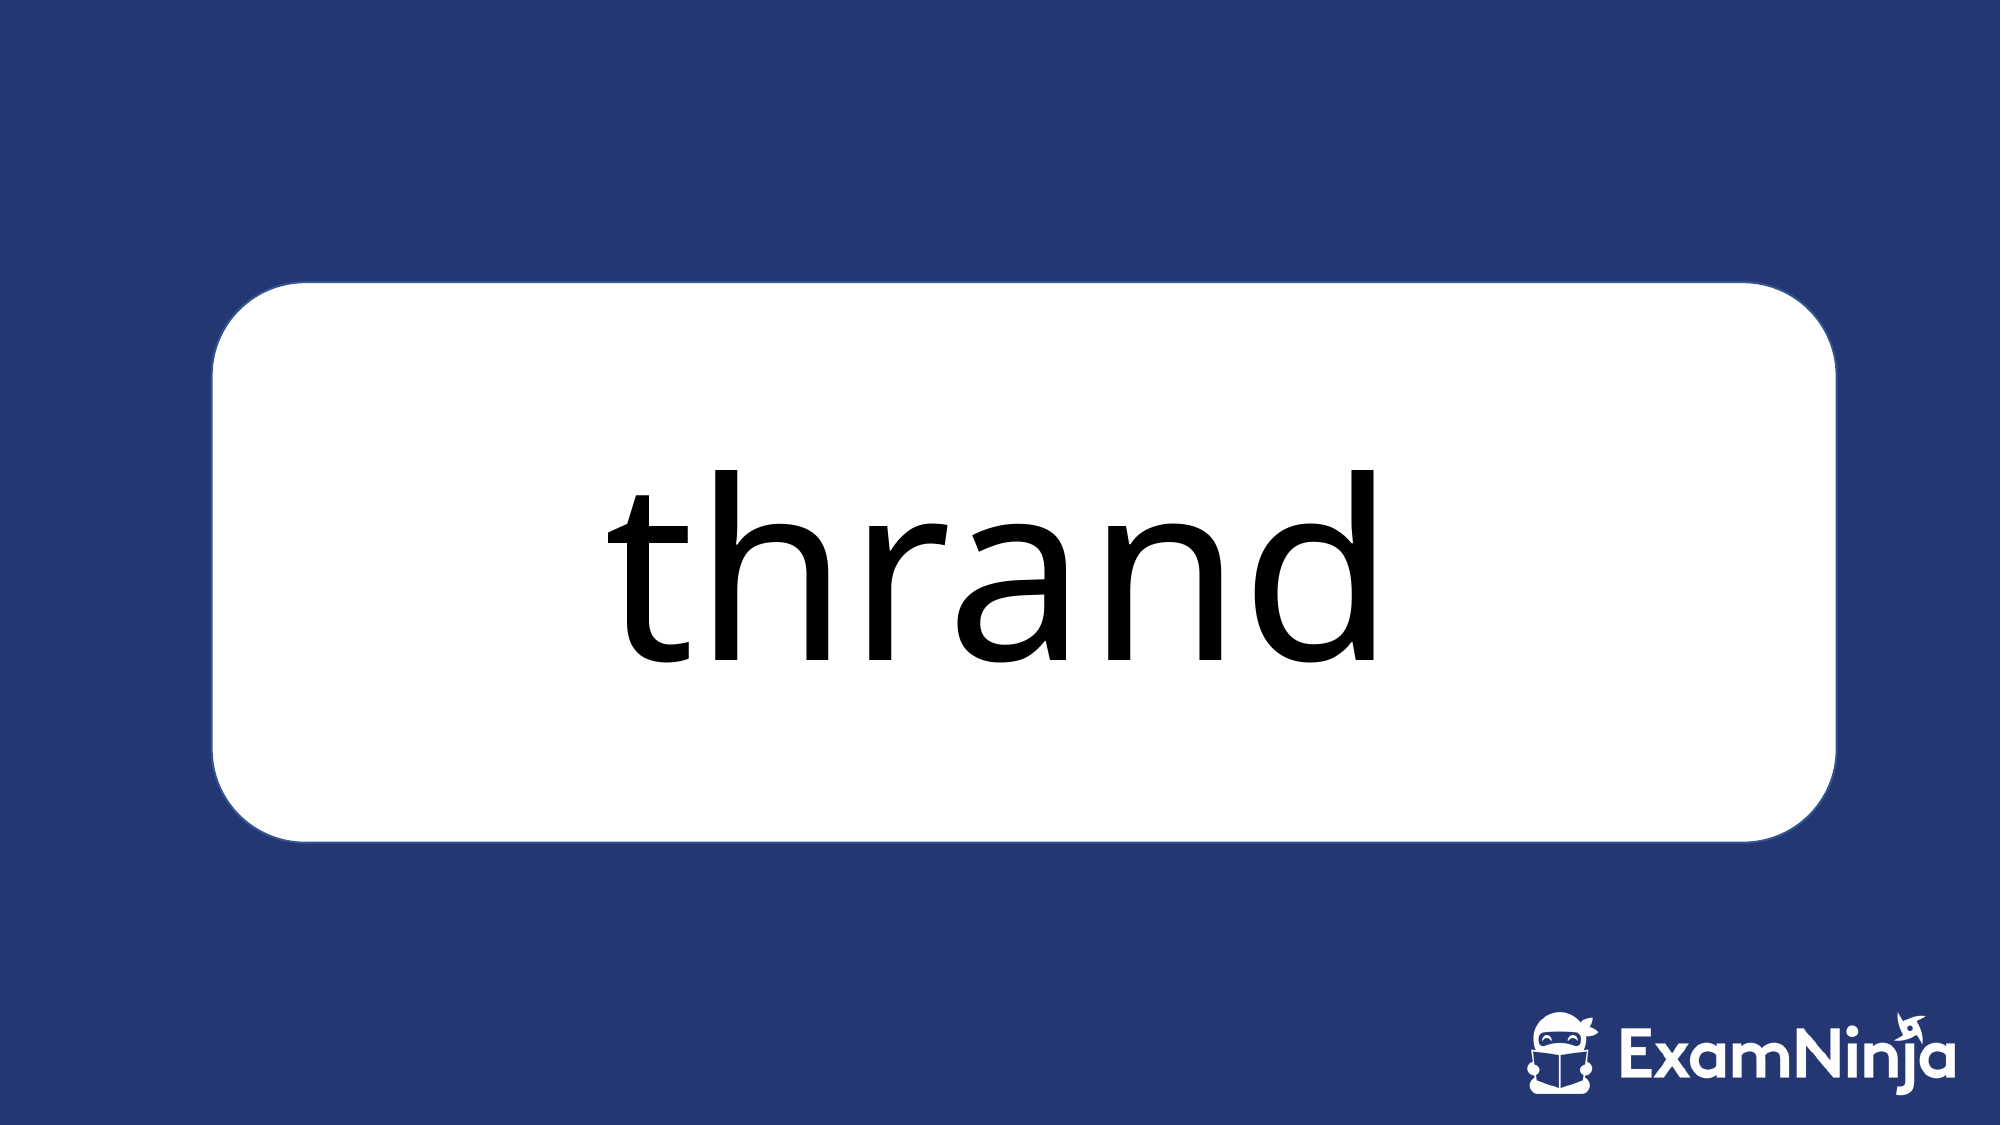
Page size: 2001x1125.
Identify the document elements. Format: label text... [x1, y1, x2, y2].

text_box thrand [143, 403, 1857, 719]
text_box [210, 719, 1838, 844]
picture [1501, 1003, 1979, 1102]
text_box [210, 281, 1838, 403]
